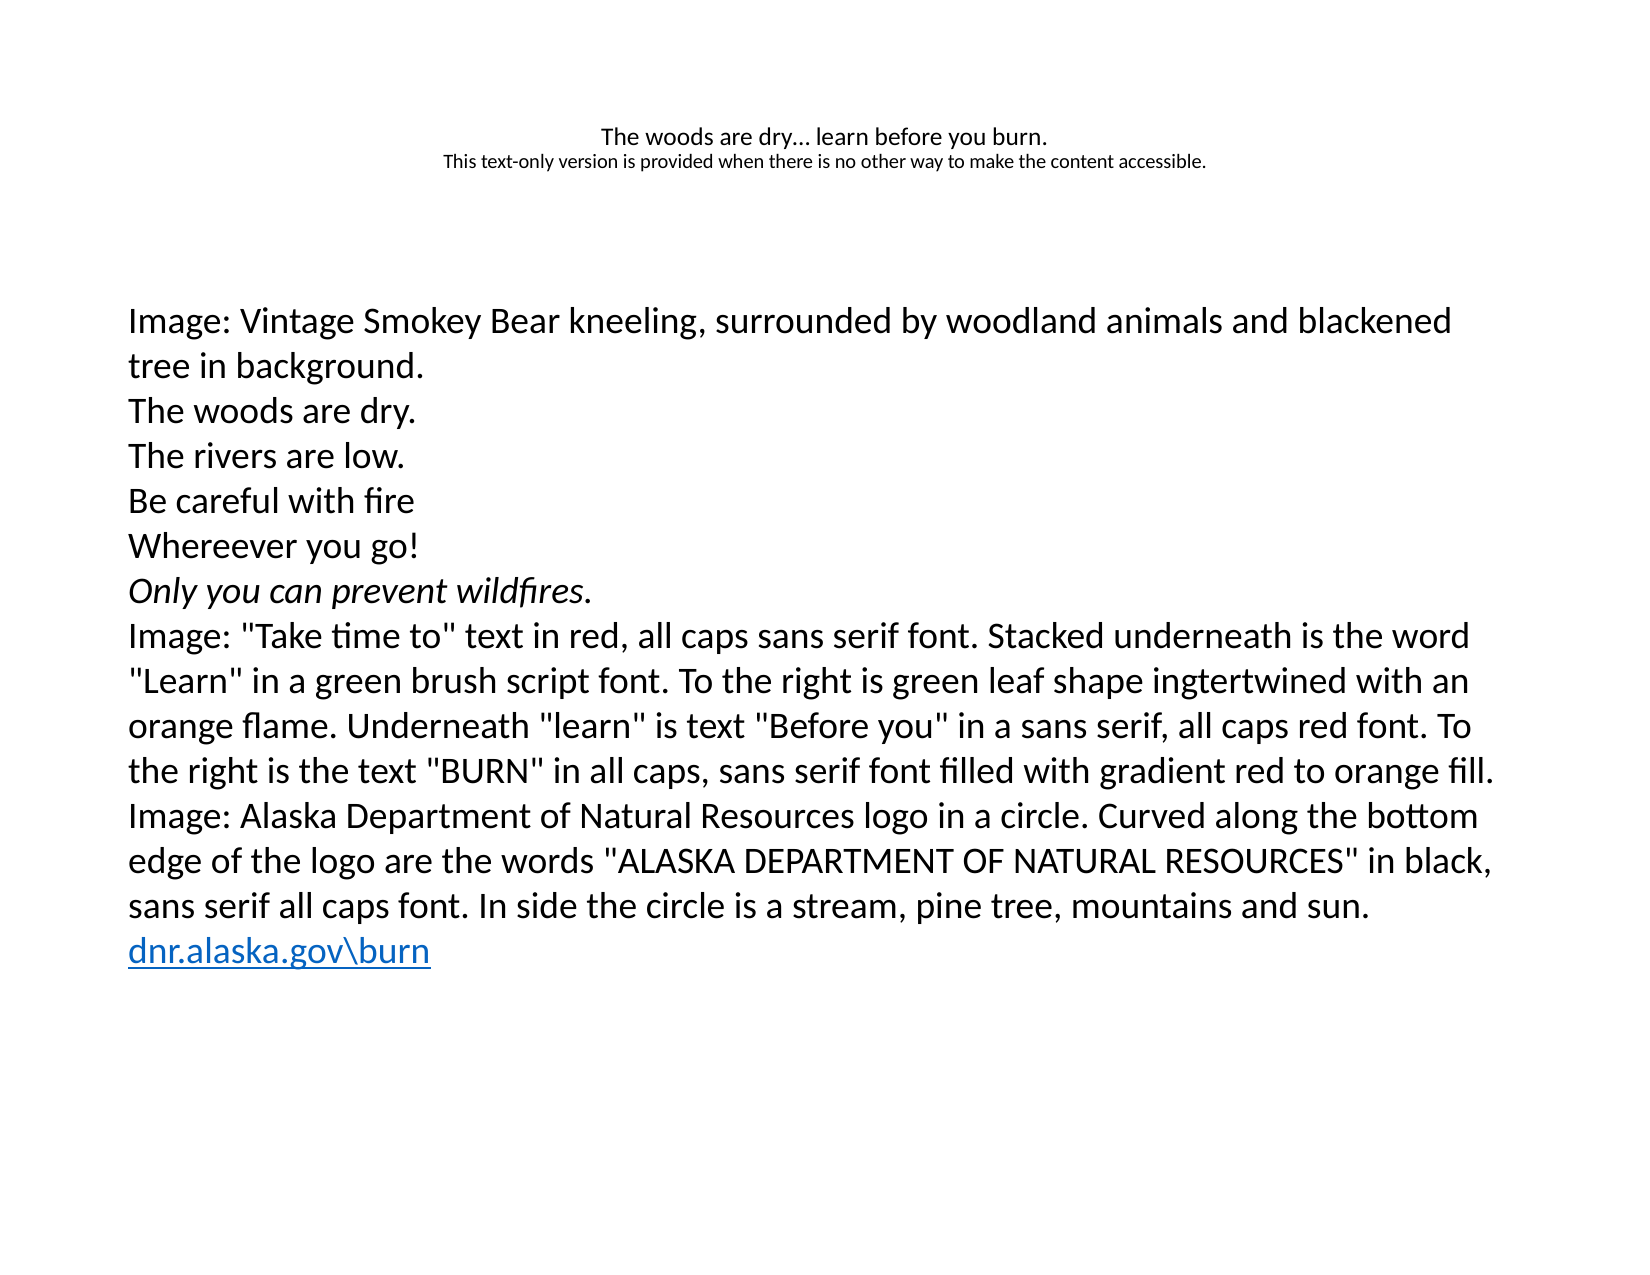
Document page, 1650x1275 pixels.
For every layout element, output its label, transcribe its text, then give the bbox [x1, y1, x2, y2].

text_box Image: Vintage Smokey Bear kneeling, surrounded by woodland animals and blackened tree in background. The woods are dry. The rivers are low. Be careful with fire Whereever you go! Only you can prevent wildfires. Image: "Take time to" text in red, all caps sans serif font. Stacked underneath is the word "Learn" in a green brush script font. To the right is green leaf shape ingtertwined with an orange flame. Underneath "learn" is text "Before you" in a sans serif, all caps red font. To the right is the text "BURN" in all caps, sans serif font filled with gradient red to orange fill. Image: Alaska Department of Natural Resources logo in a circle. Curved along the bottom edge of the logo are the words "ALASKA DEPARTMENT OF NATURAL RESOURCES" in black, sans serif all caps font. In side the circle is a stream, pine tree, mountains and sun. dnr.alaska.gov\burn [113, 289, 1537, 979]
title The woods are dry… learn before you burn. This text-only version is provided when there is no other way to make the content accessible. [113, 114, 1537, 239]
